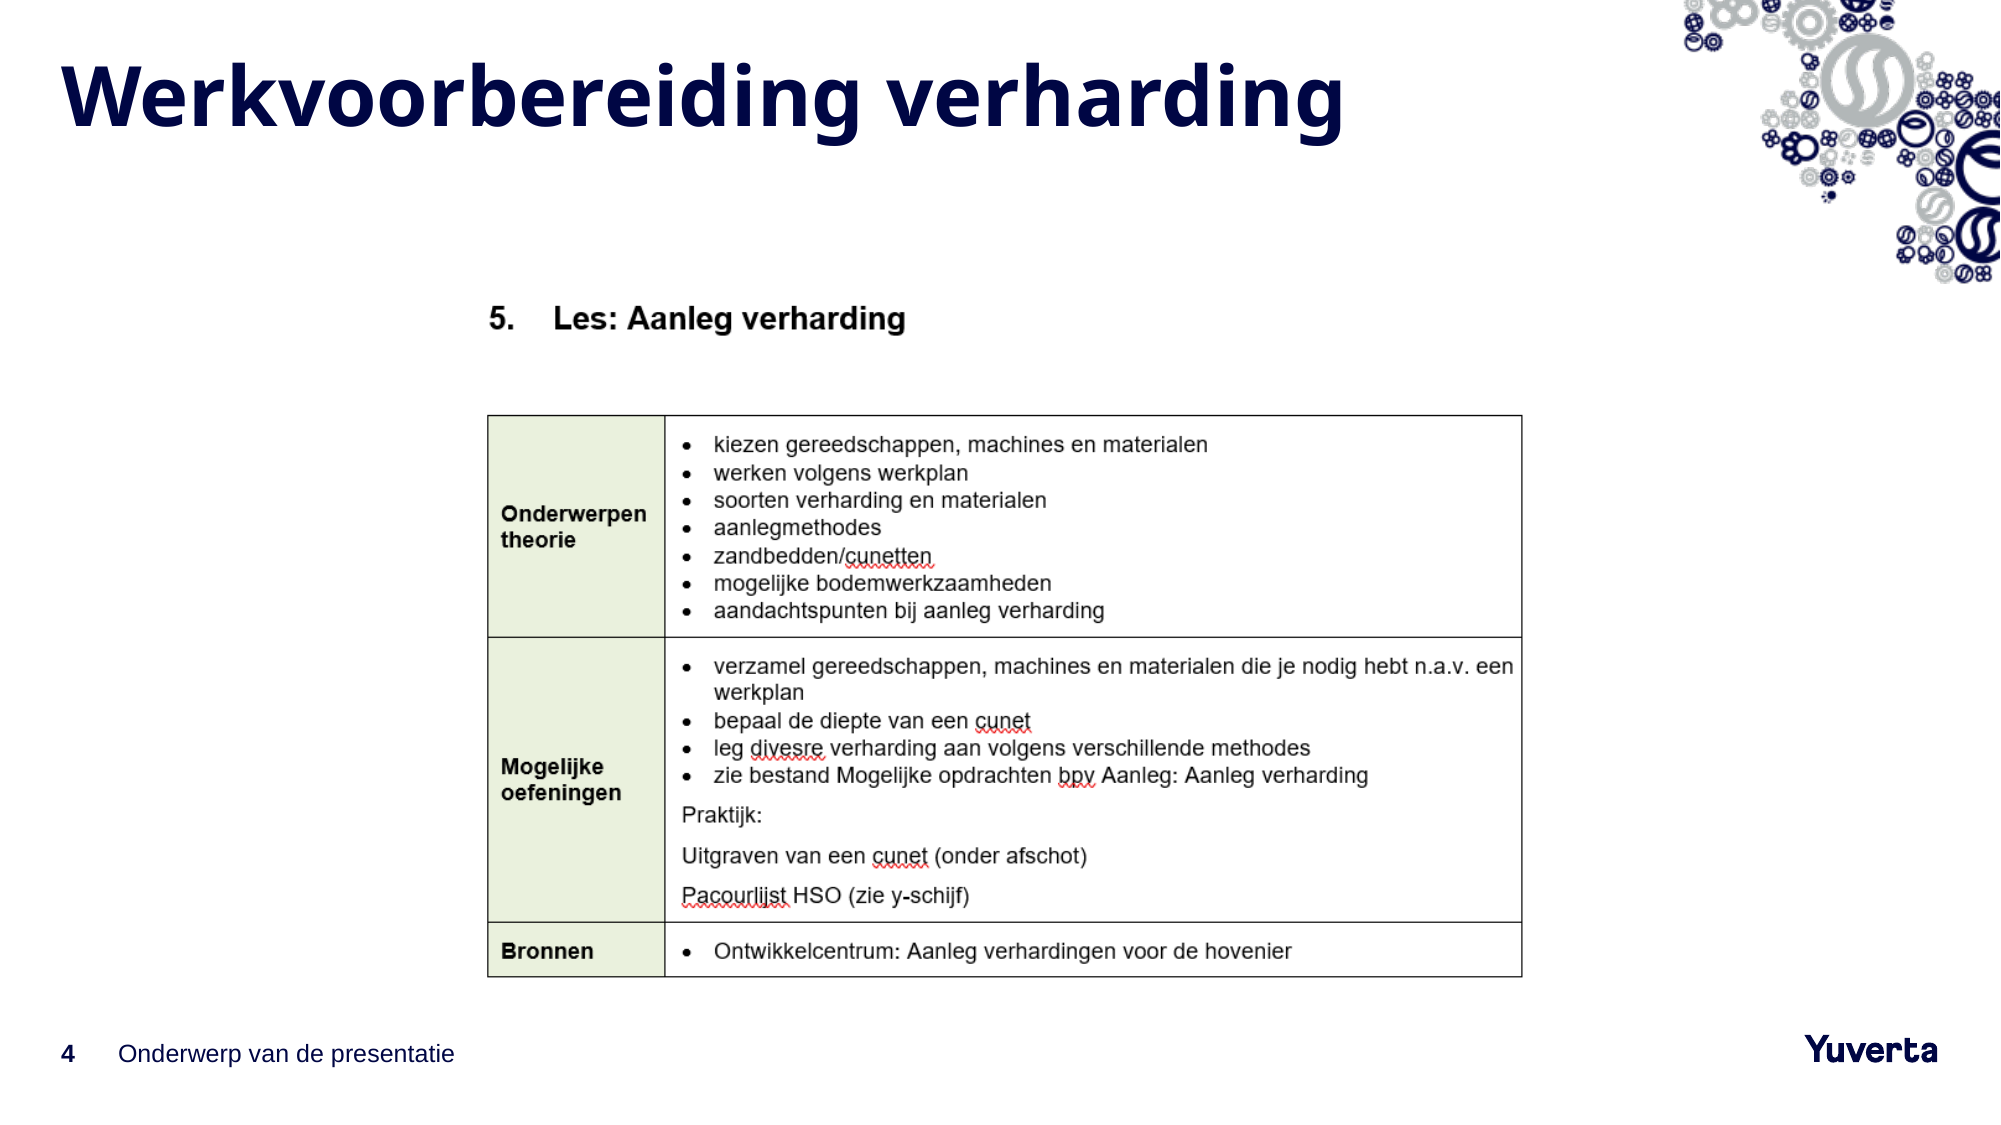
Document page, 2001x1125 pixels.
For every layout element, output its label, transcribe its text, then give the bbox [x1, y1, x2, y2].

title Werkvoorbereiding verharding [60, 48, 1744, 239]
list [439, 280, 1561, 1006]
picture [0, 0, 2000, 1125]
slide_number 4 [60, 1037, 113, 1073]
footer Onderwerp van de presentatie [118, 1037, 987, 1073]
